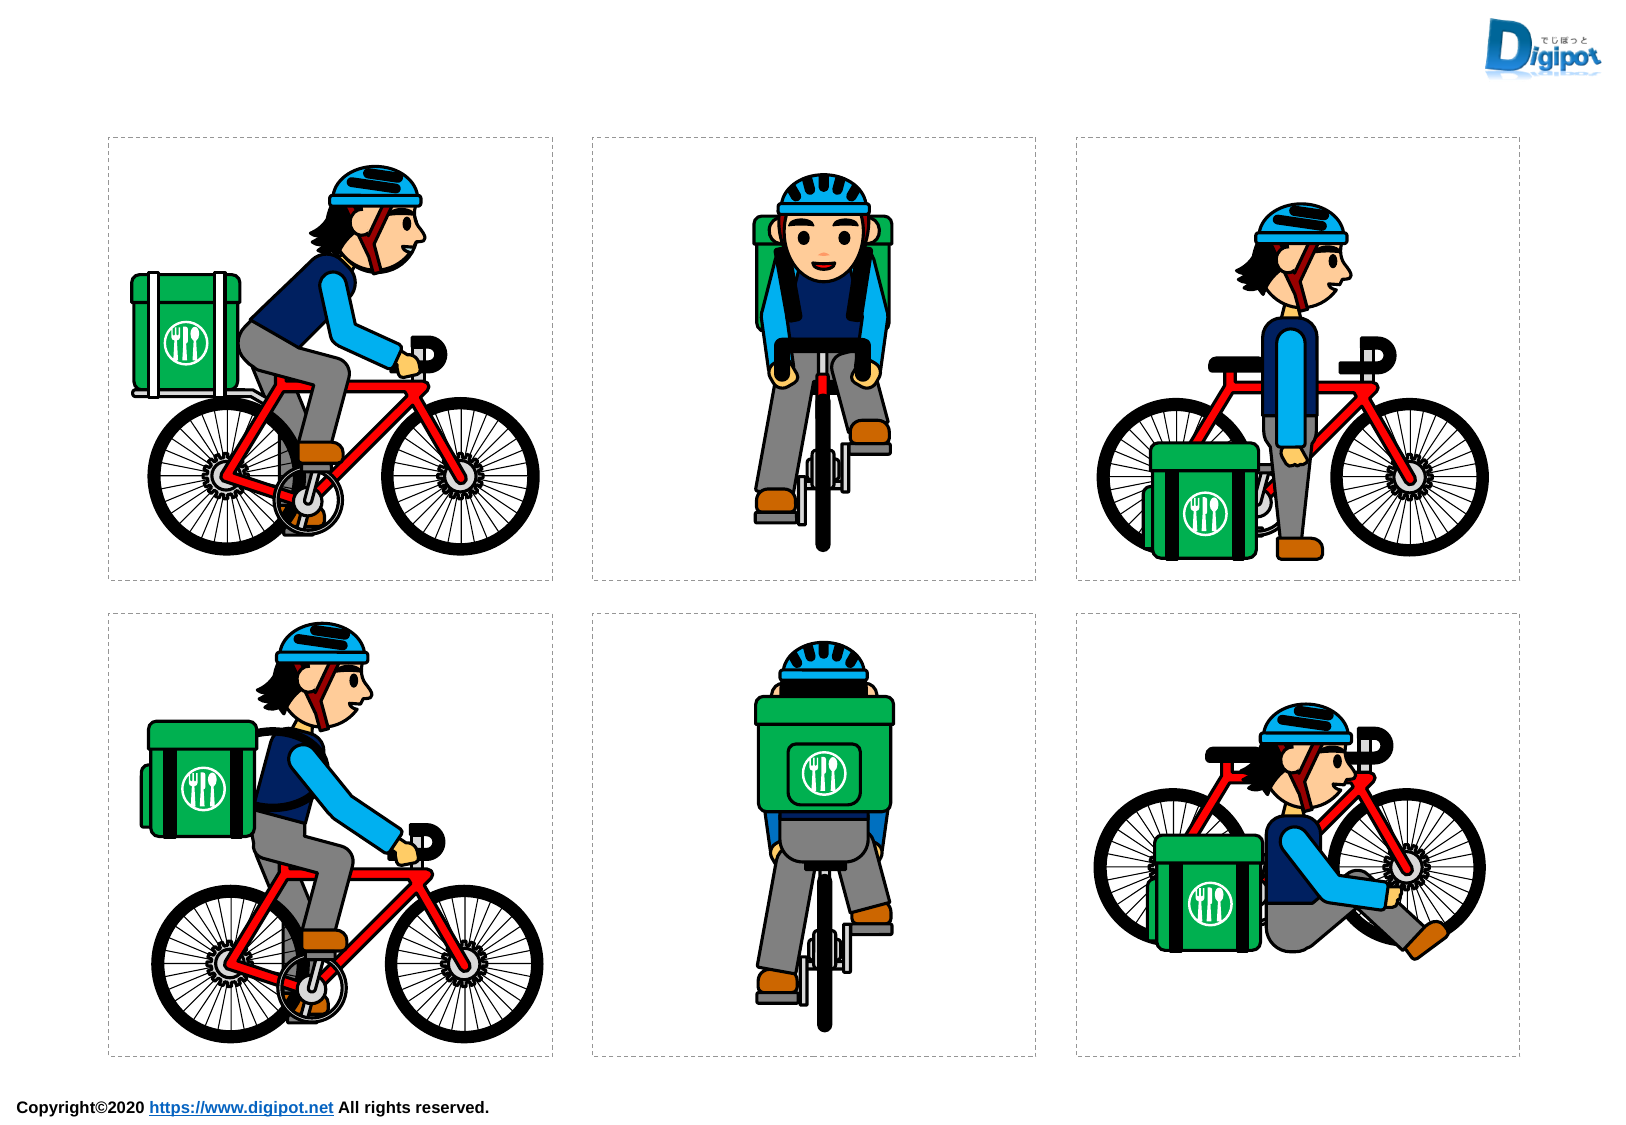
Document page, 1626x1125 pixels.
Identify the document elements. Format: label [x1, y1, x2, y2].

text_box [131, 166, 539, 555]
text_box [141, 623, 542, 1042]
text_box [1095, 704, 1485, 986]
text_box [755, 642, 894, 1031]
picture [1485, 18, 1602, 82]
text_box [1098, 203, 1488, 560]
text_box [753, 174, 892, 551]
